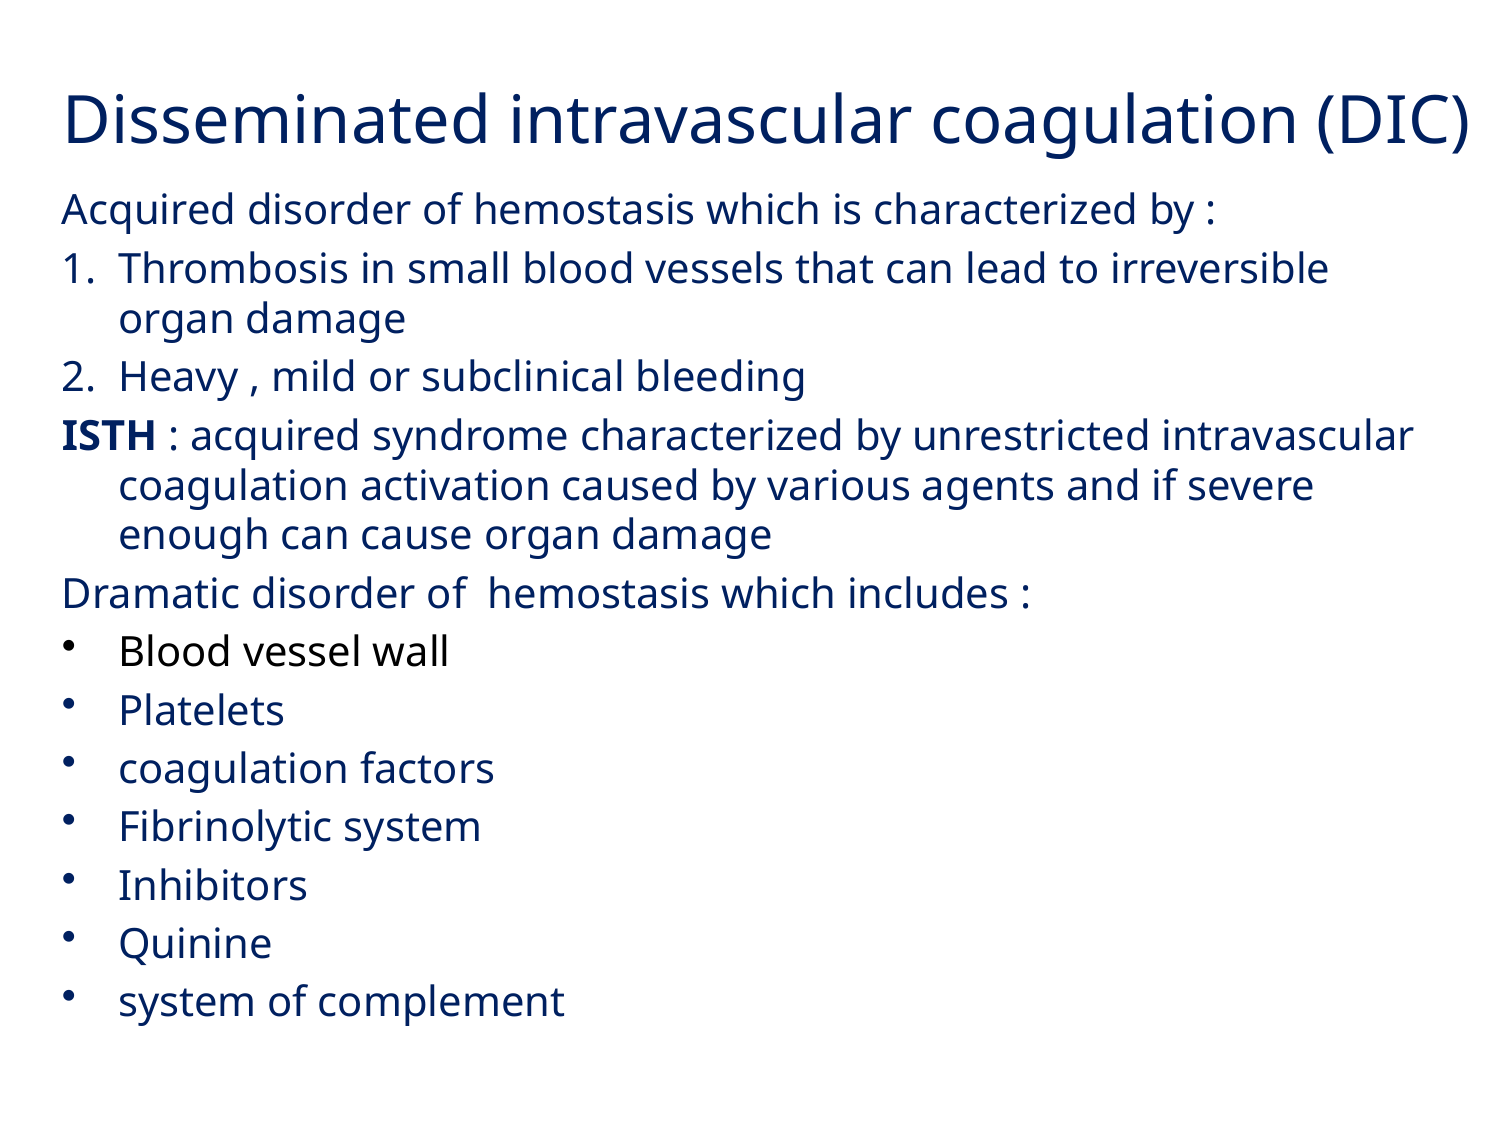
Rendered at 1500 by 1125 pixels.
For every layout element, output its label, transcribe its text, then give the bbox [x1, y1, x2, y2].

title Disseminated intravascular coagulation (DIC) [34, 23, 1500, 212]
list Acquired disorder of hemostasis which is characterized by : Thrombosis in small blood vessels that can lead to irreversible organ damage Heavy , mild or subclinical bleeding ISTH : acquired syndrome characterized by unrestricted intravascular coagulation activation caused by various agents and if severe enough can cause organ damage Dramatic disorder of hemostasis which includes : Blood vessel wall Platelets coagulation factors Fibrinolytic system Inhibitors Quinine system of complement [46, 175, 1437, 1017]
